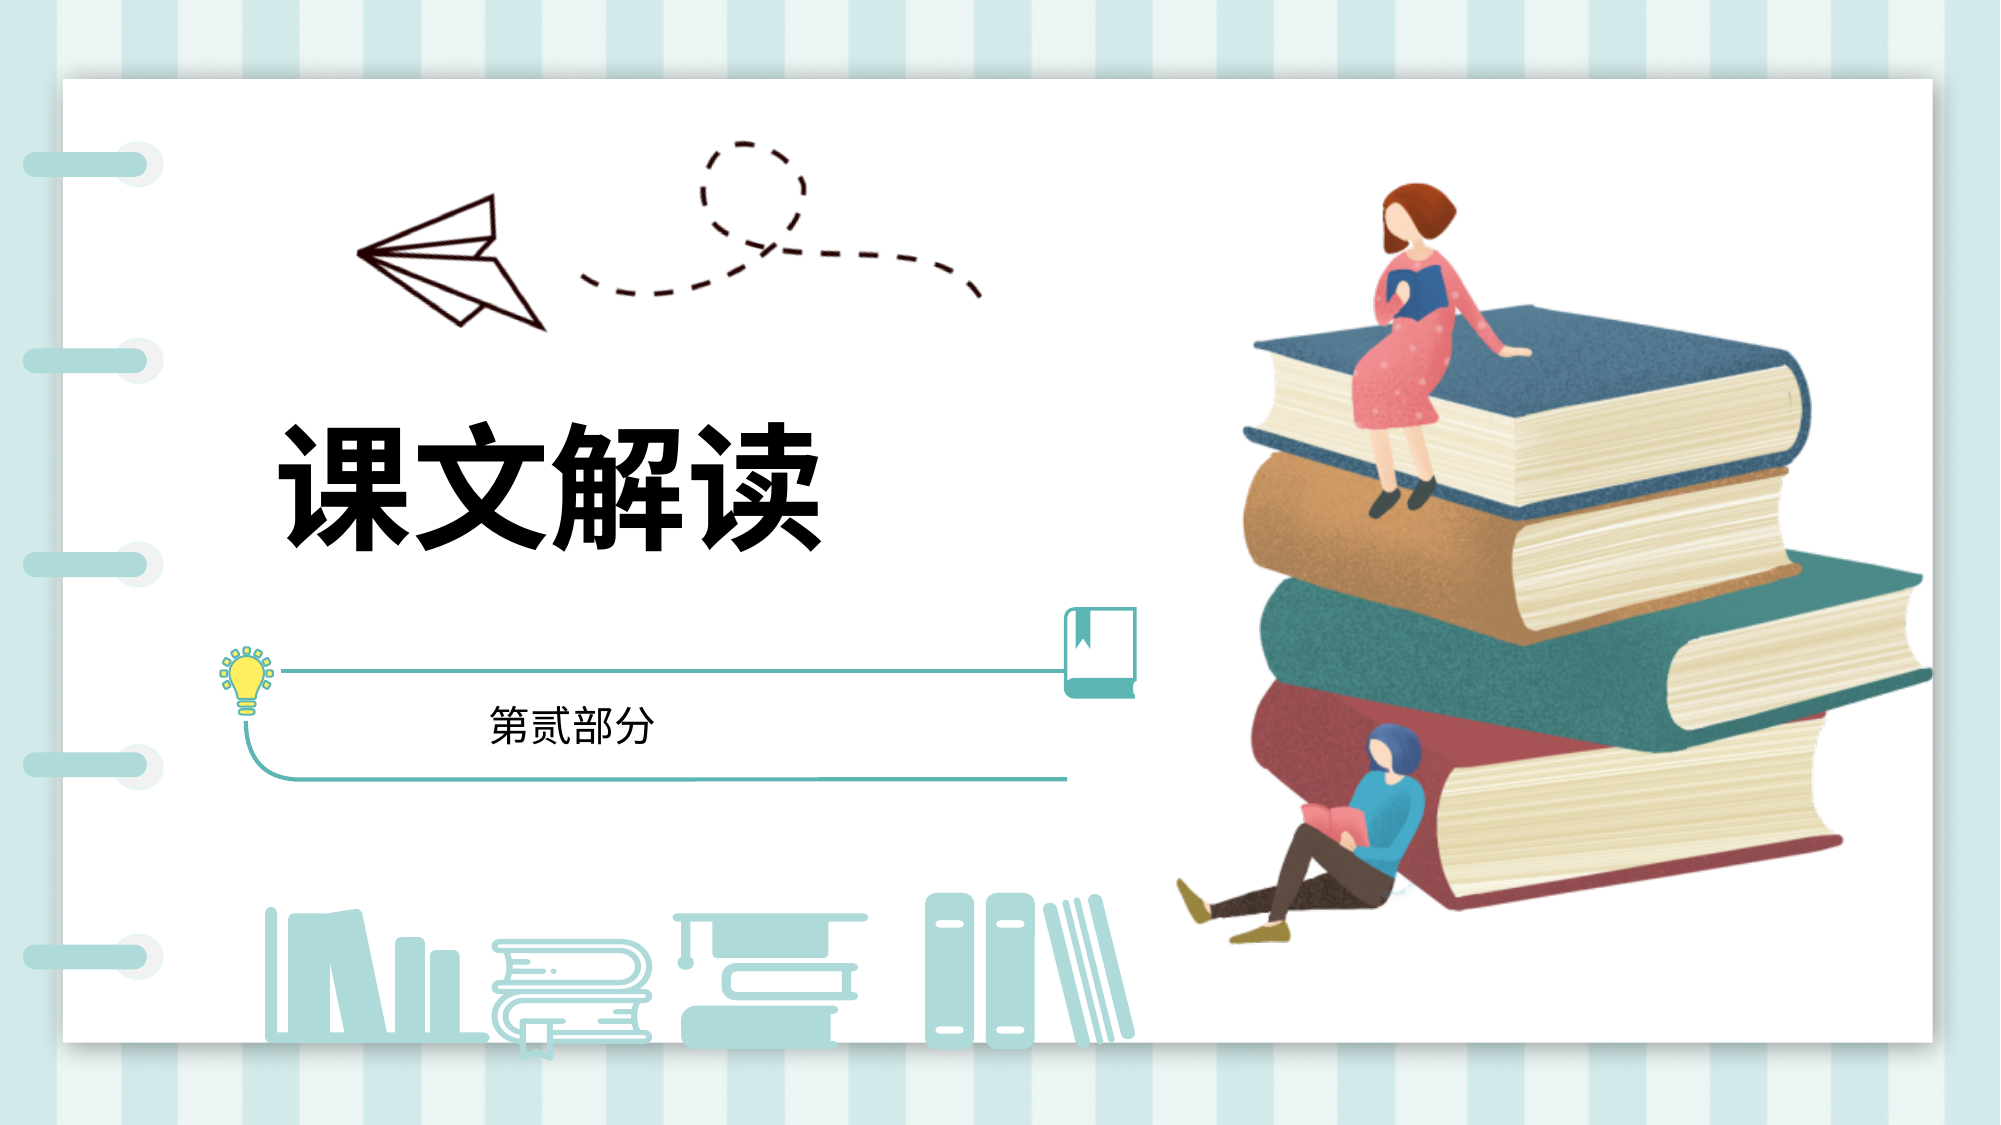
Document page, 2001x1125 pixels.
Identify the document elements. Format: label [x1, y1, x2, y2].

picture [0, 0, 2000, 1125]
text_box [62, 79, 1933, 1043]
text_box [265, 892, 1135, 1061]
text_box [220, 607, 1064, 780]
